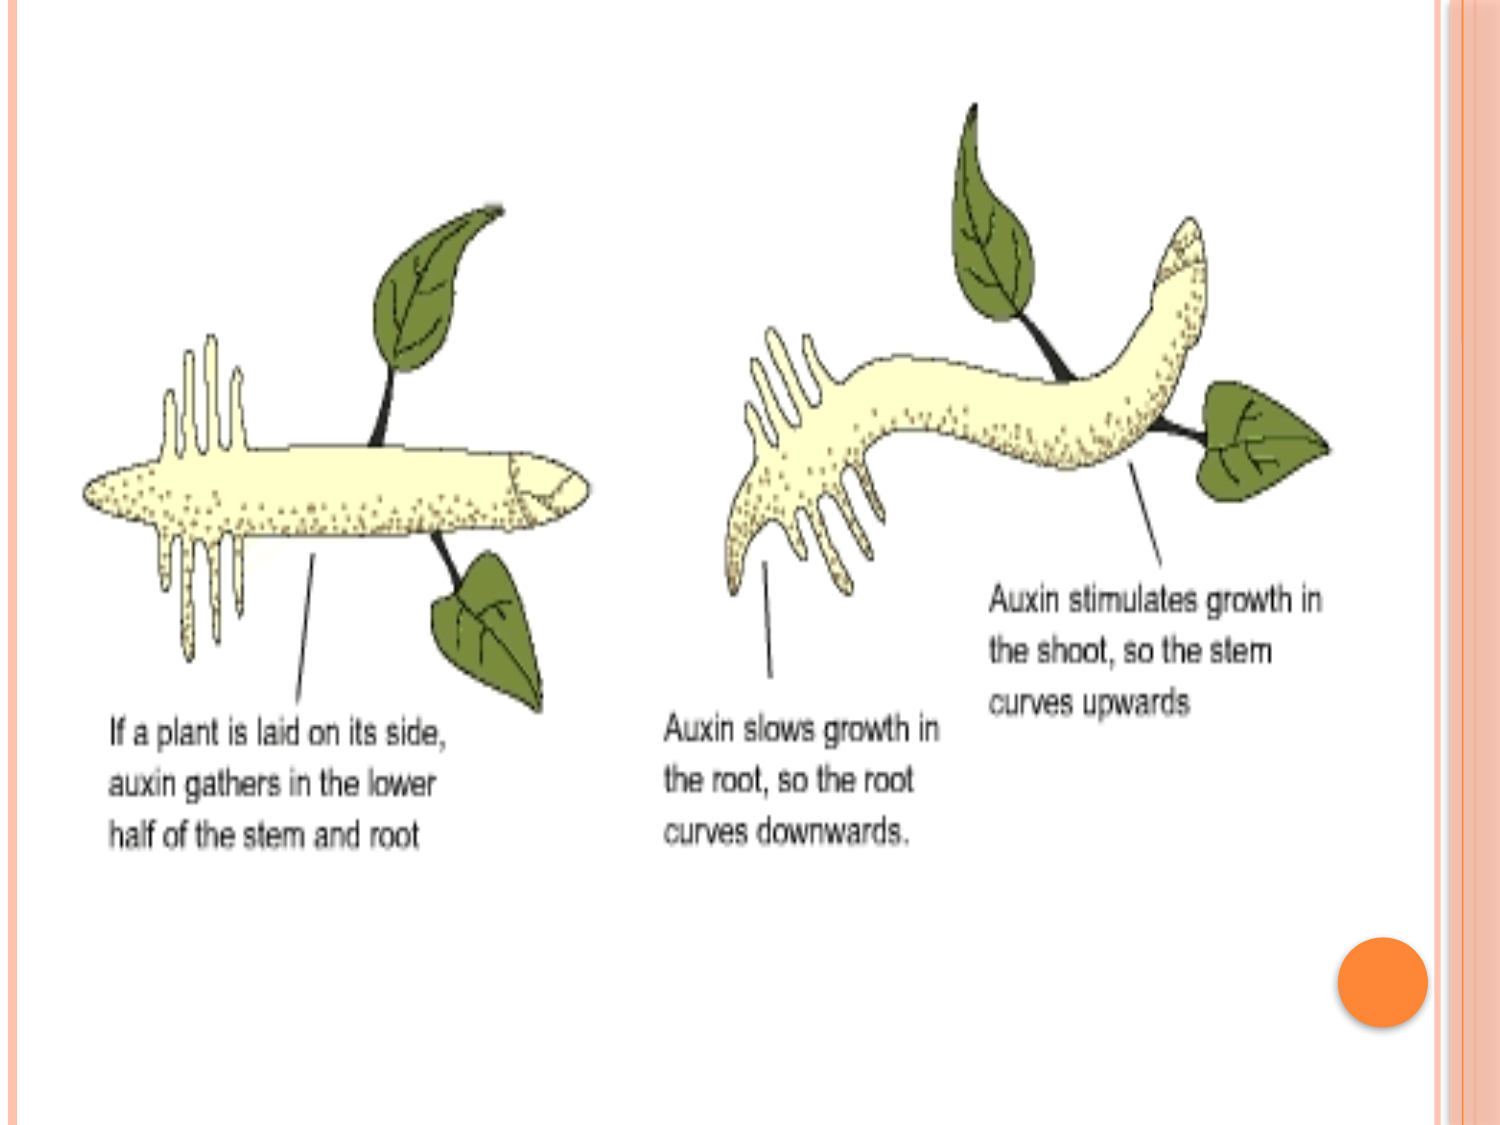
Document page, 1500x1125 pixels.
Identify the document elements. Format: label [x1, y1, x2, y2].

picture [74, 89, 1342, 951]
